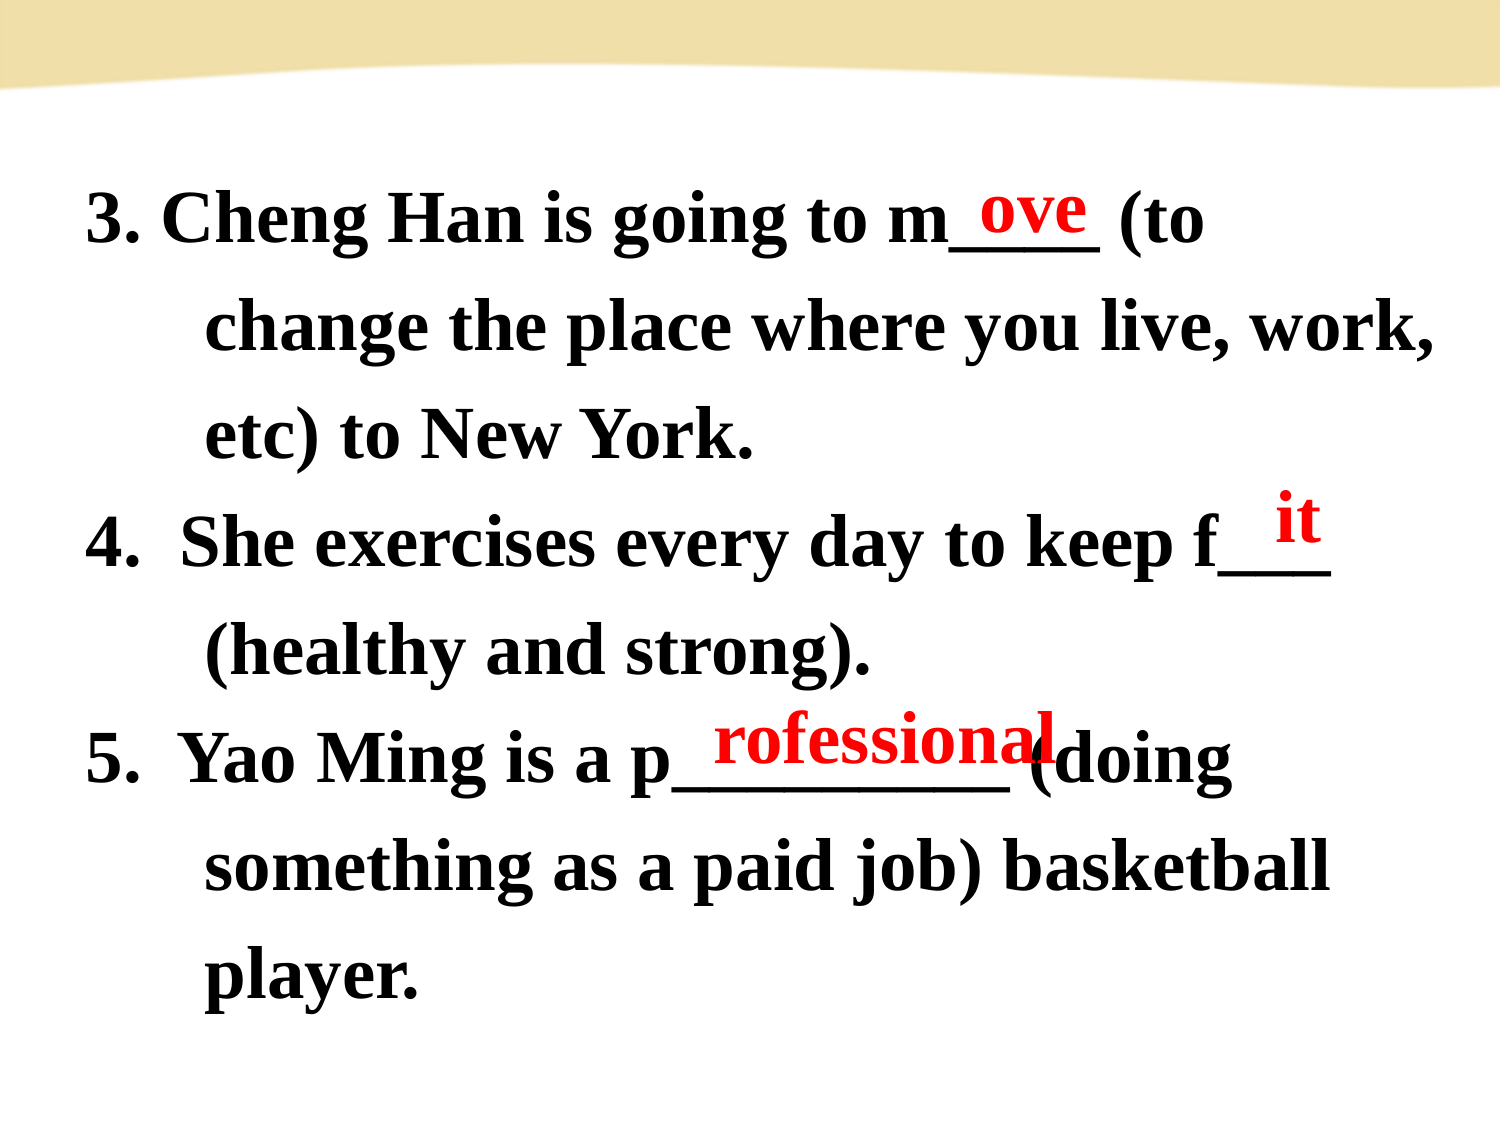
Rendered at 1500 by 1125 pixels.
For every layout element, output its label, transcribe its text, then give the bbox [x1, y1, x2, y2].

text_box rofessional [641, 681, 1092, 787]
text_box ove [908, 149, 1122, 255]
picture [0, 0, 1500, 1125]
text_box 3. Cheng Han is going to m____ (to change the place where you live, work, etc) to New York. 4. She exercises every day to keep f___ (healthy and strong). 5. Yao Ming is a p_________ (doing something as a paid job) basketball player. [70, 142, 1459, 1021]
text_box it [1222, 459, 1356, 565]
